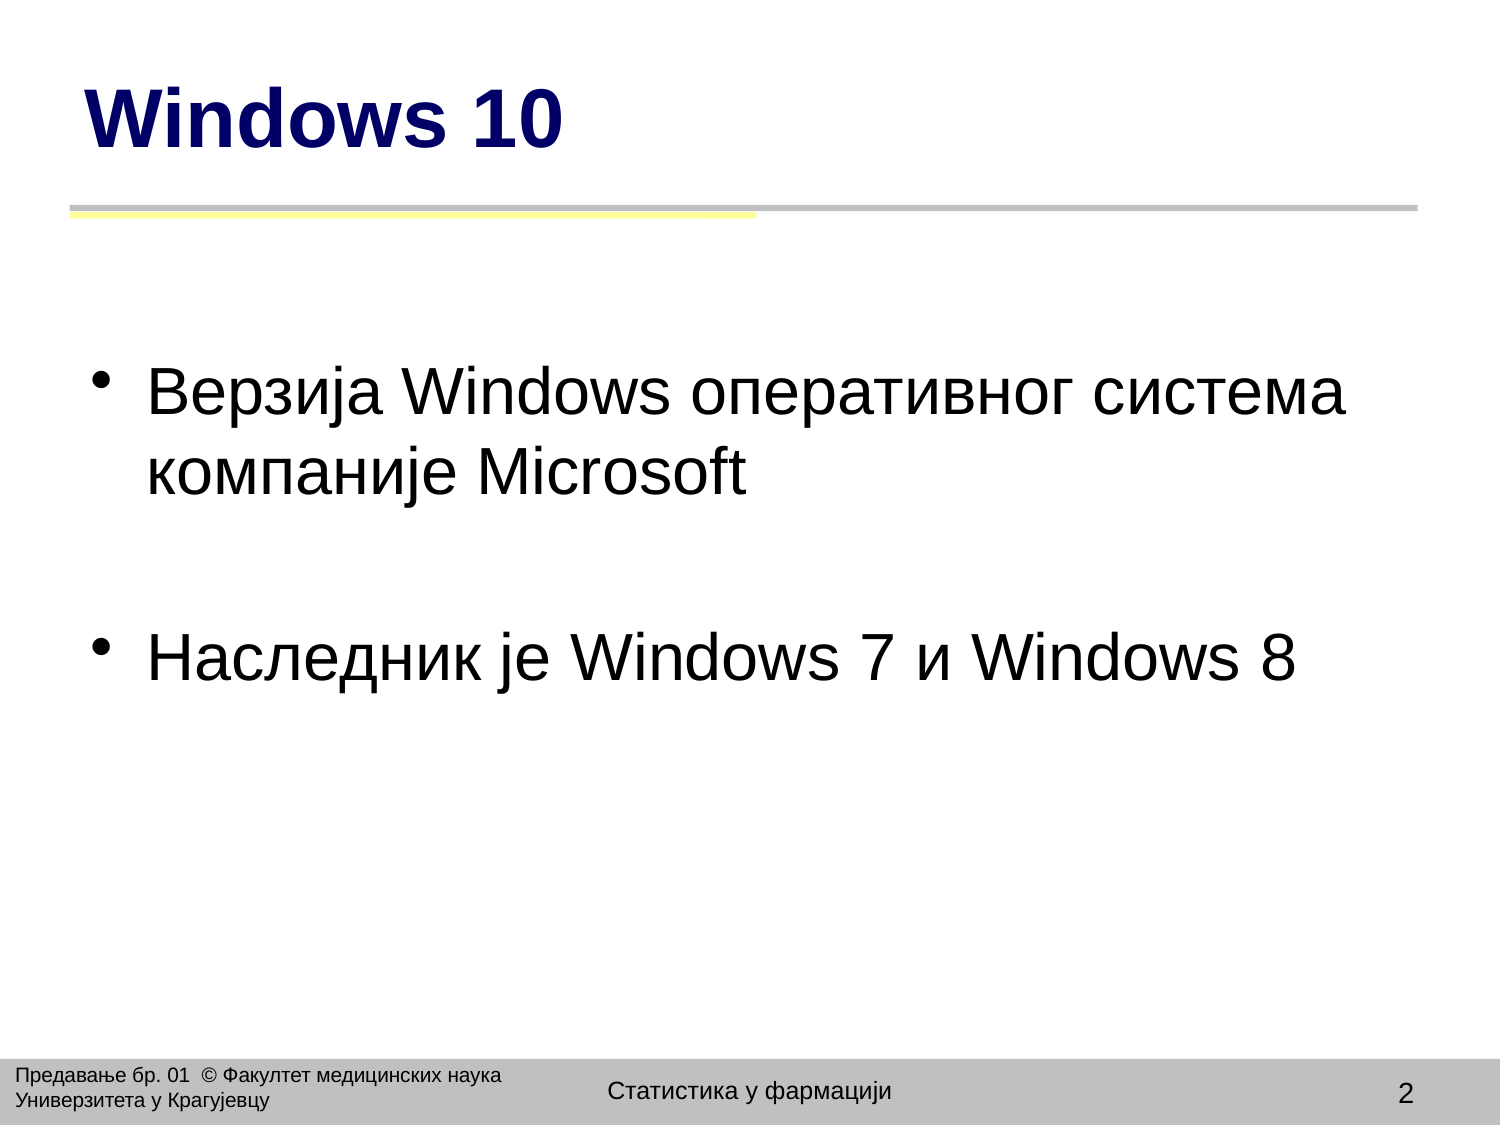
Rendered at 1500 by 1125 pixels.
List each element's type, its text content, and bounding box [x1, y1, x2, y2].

title Windows 10 [69, 19, 1426, 208]
slide_number 2 [1079, 1066, 1430, 1125]
footer Статистика у фармацији [512, 1066, 988, 1125]
list Верзија Windows оперативног система компаније Microsoft Наследник је Windows 7 и Windows 8 [74, 246, 1426, 1023]
slide_number Предавање бр. 01 © Факултет медицинских наука Универзитета у Крагујевцу [0, 1053, 614, 1108]
